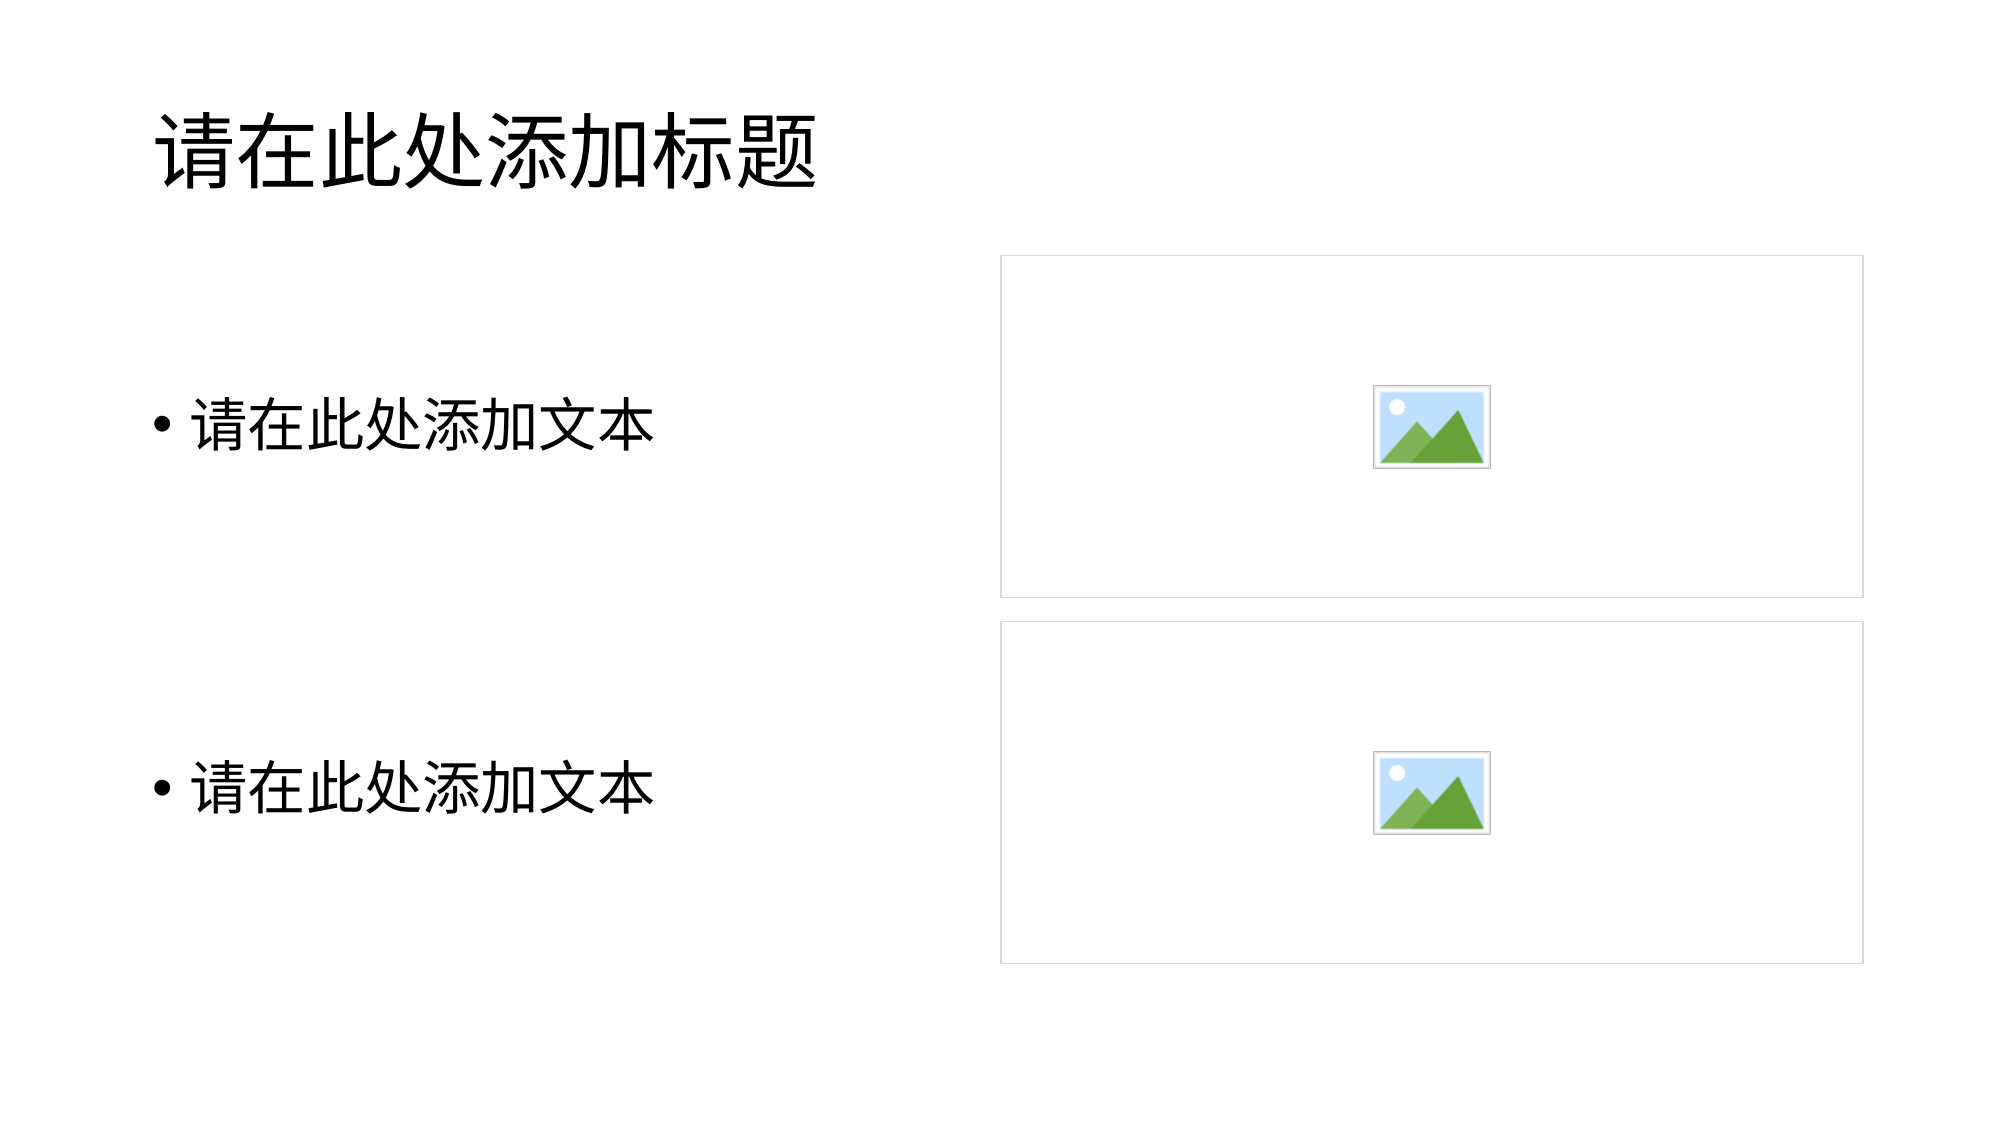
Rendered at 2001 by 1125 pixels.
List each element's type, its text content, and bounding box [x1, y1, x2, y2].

picture [1000, 255, 1864, 598]
text_box 请在此处添加文本 [137, 255, 982, 599]
text_box 请在此处添加标题 [137, 74, 1863, 236]
text_box 请在此处添加文本 [137, 619, 982, 963]
picture [1000, 621, 1864, 964]
